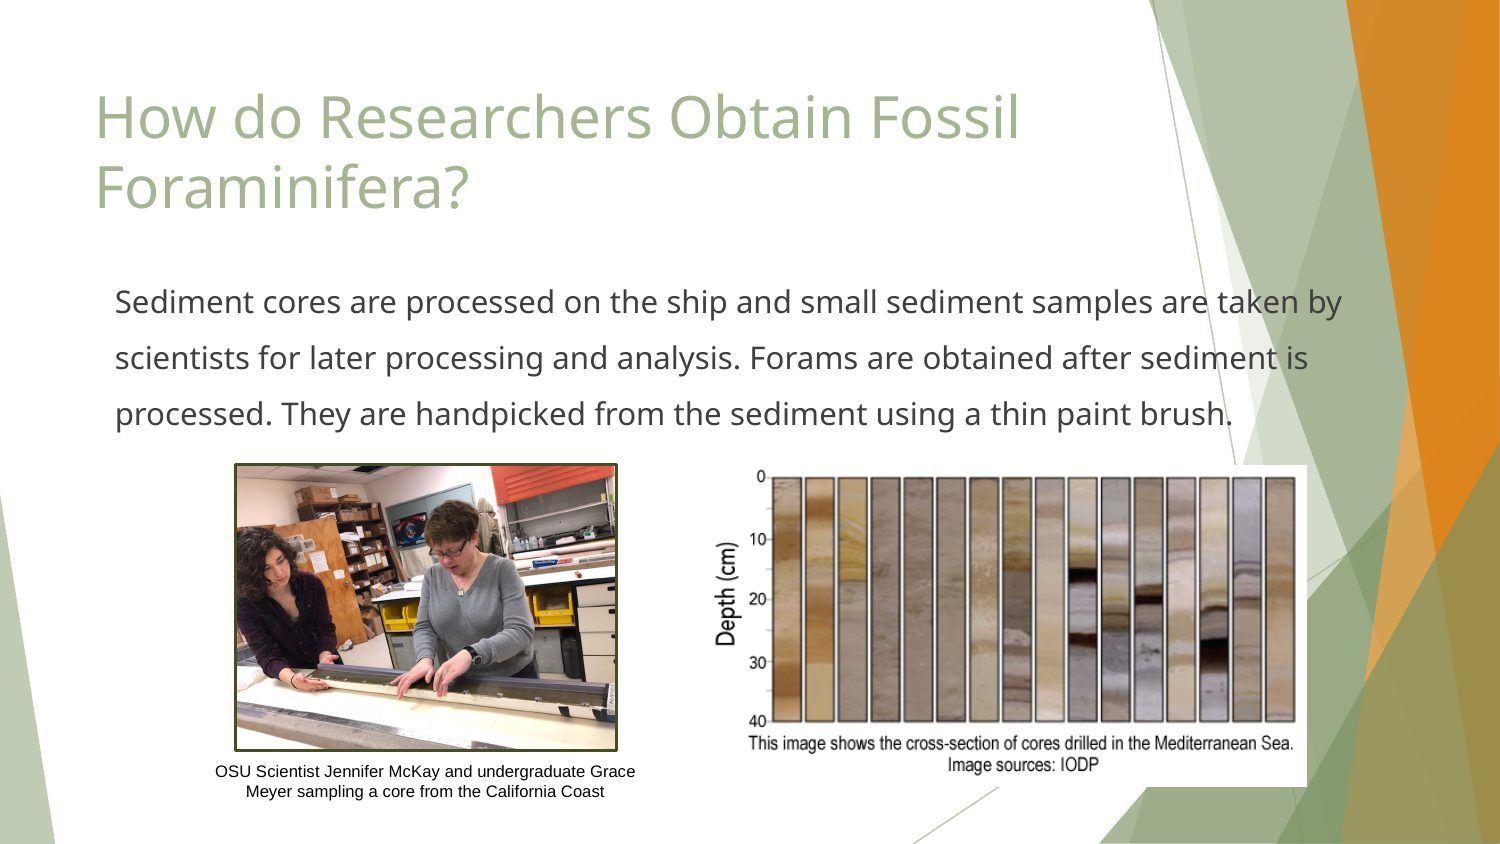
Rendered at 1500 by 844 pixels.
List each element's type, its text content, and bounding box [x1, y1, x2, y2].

list Sediment cores are processed on the ship and small sediment samples are taken by scientists for later processing and analysis. Forams are obtained after sediment is processed. They are handpicked from the sediment using a thin paint brush. [103, 257, 1398, 793]
picture [694, 465, 1307, 788]
text_box OSU Scientist Jennifer McKay and undergraduate Grace Meyer sampling a core from the California Coast [198, 749, 654, 844]
picture [236, 465, 615, 750]
title How do Researchers Obtain Fossil Foraminifera? [83, 75, 1141, 238]
